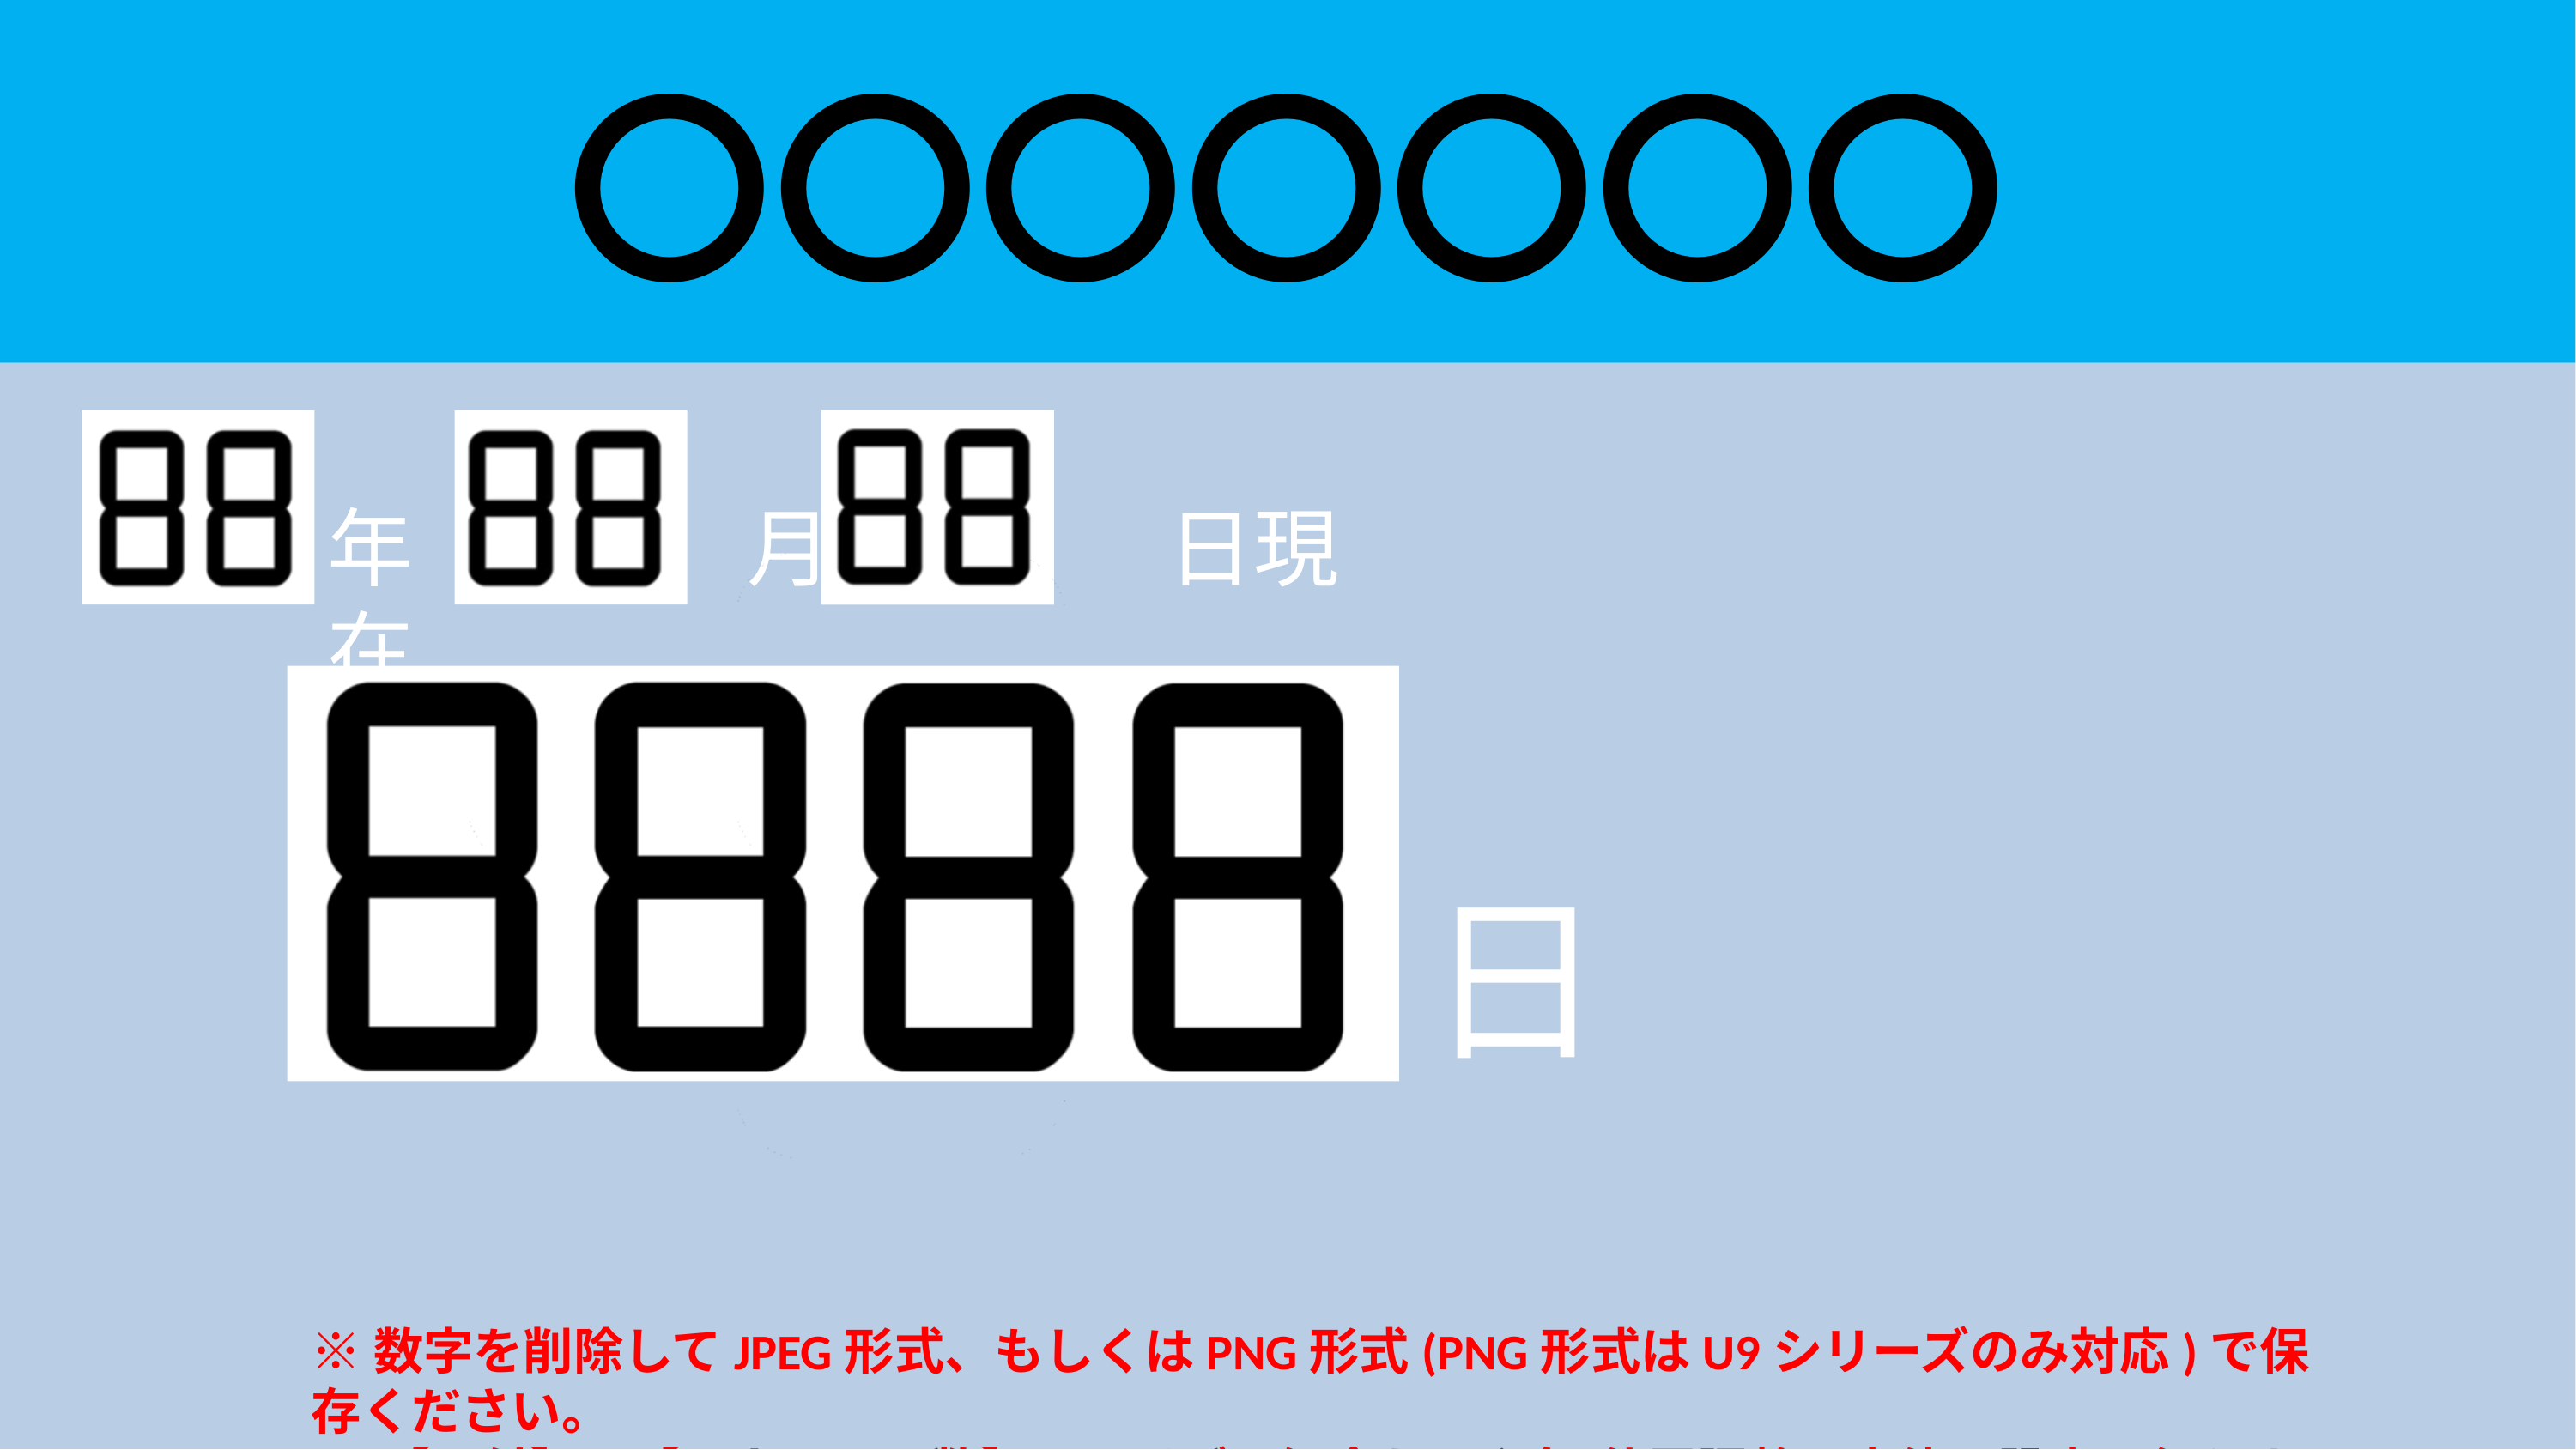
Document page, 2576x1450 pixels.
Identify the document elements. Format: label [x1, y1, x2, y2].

picture [1193, 94, 1379, 282]
picture [782, 94, 968, 282]
picture [1604, 94, 1791, 282]
picture [1809, 94, 1996, 282]
picture [576, 94, 762, 282]
picture [0, 363, 2570, 1449]
picture [1398, 94, 1585, 282]
picture [987, 94, 1173, 282]
